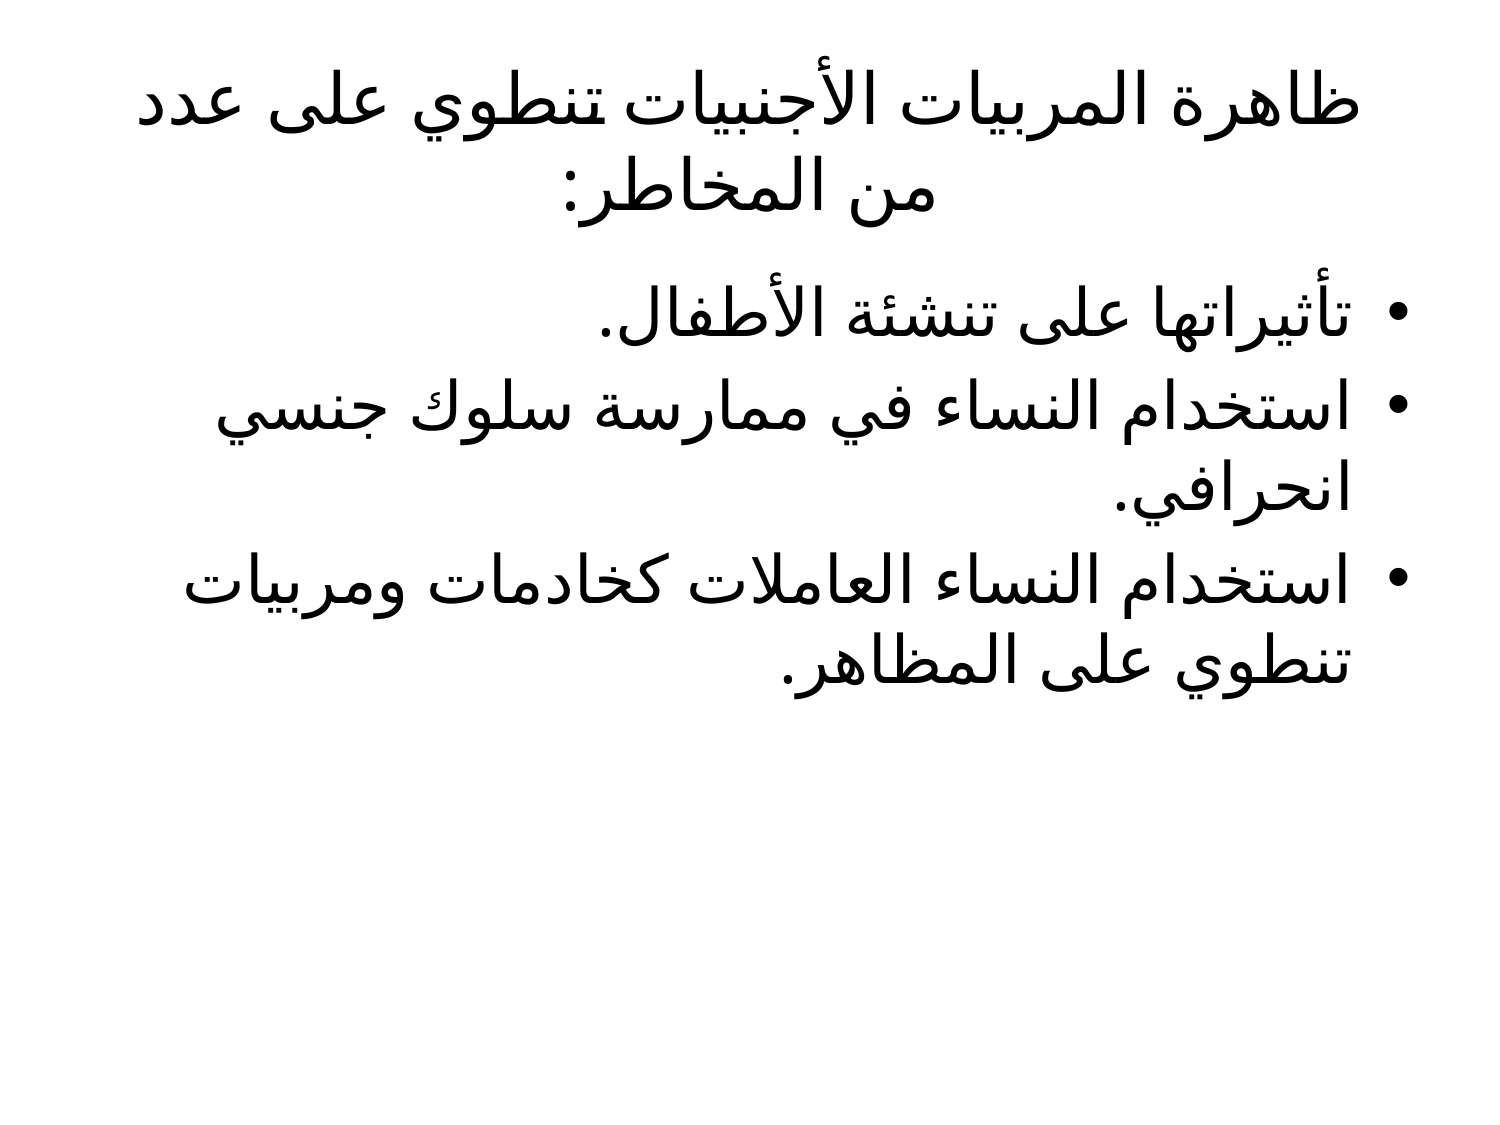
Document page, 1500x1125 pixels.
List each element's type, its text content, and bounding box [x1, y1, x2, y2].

title ظاهرة المربيات الأجنبيات تنطوي على عدد من المخاطر: [75, 45, 1425, 233]
list تأثيراتها على تنشئة الأطفال. استخدام النساء في ممارسة سلوك جنسي انحرافي. استخدام النساء العاملات كخادمات ومربيات تنطوي على المظاهر. [75, 262, 1425, 1005]
